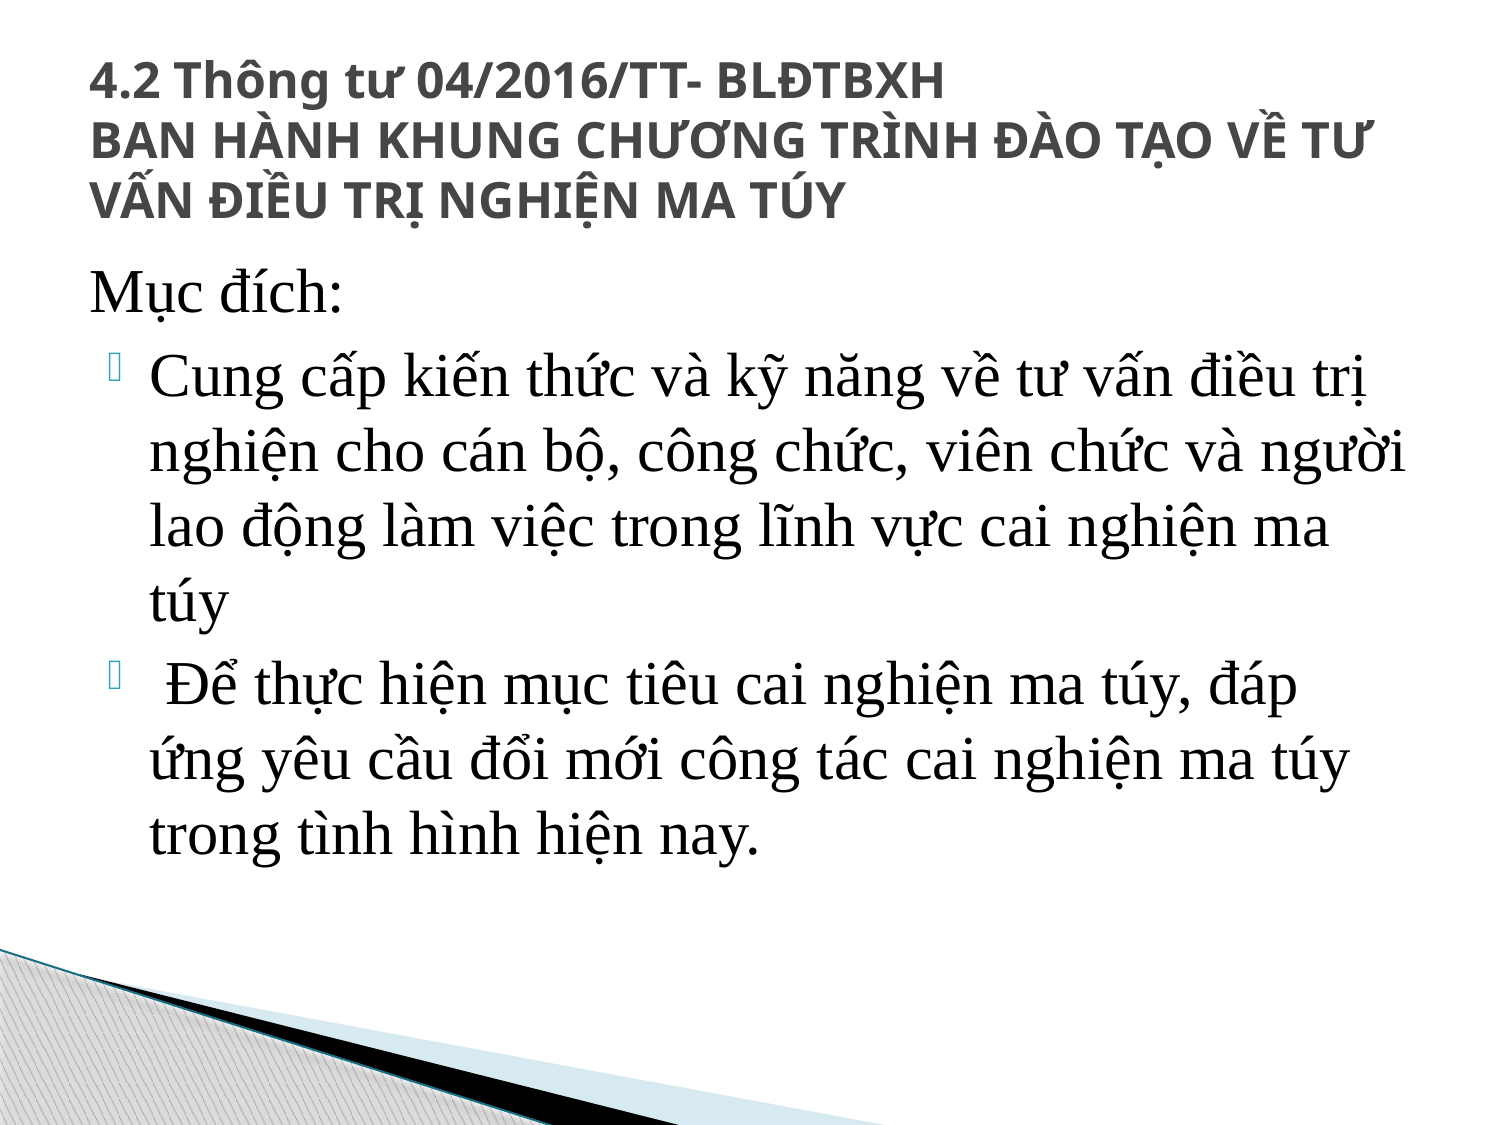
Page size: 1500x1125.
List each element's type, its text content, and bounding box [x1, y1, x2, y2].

title 4.2 Thông tư 04/2016/TT- BLĐTBXH BAN HÀNH KHUNG CHƯƠNG TRÌNH ĐÀO TẠO VỀ TƯ VẤN ĐIỀU TRỊ NGHIỆN MA TÚY [75, 45, 1425, 233]
list Mục đích: Cung cấp kiến thức và kỹ năng về tư vấn điều trị nghiện cho cán bộ, công chức, viên chức và người lao động làm việc trong lĩnh vực cai nghiện ma túy Để thực hiện mục tiêu cai nghiện ma túy, đáp ứng yêu cầu đổi mới công tác cai nghiện ma túy trong tình hình hiện nay. [75, 243, 1425, 986]
